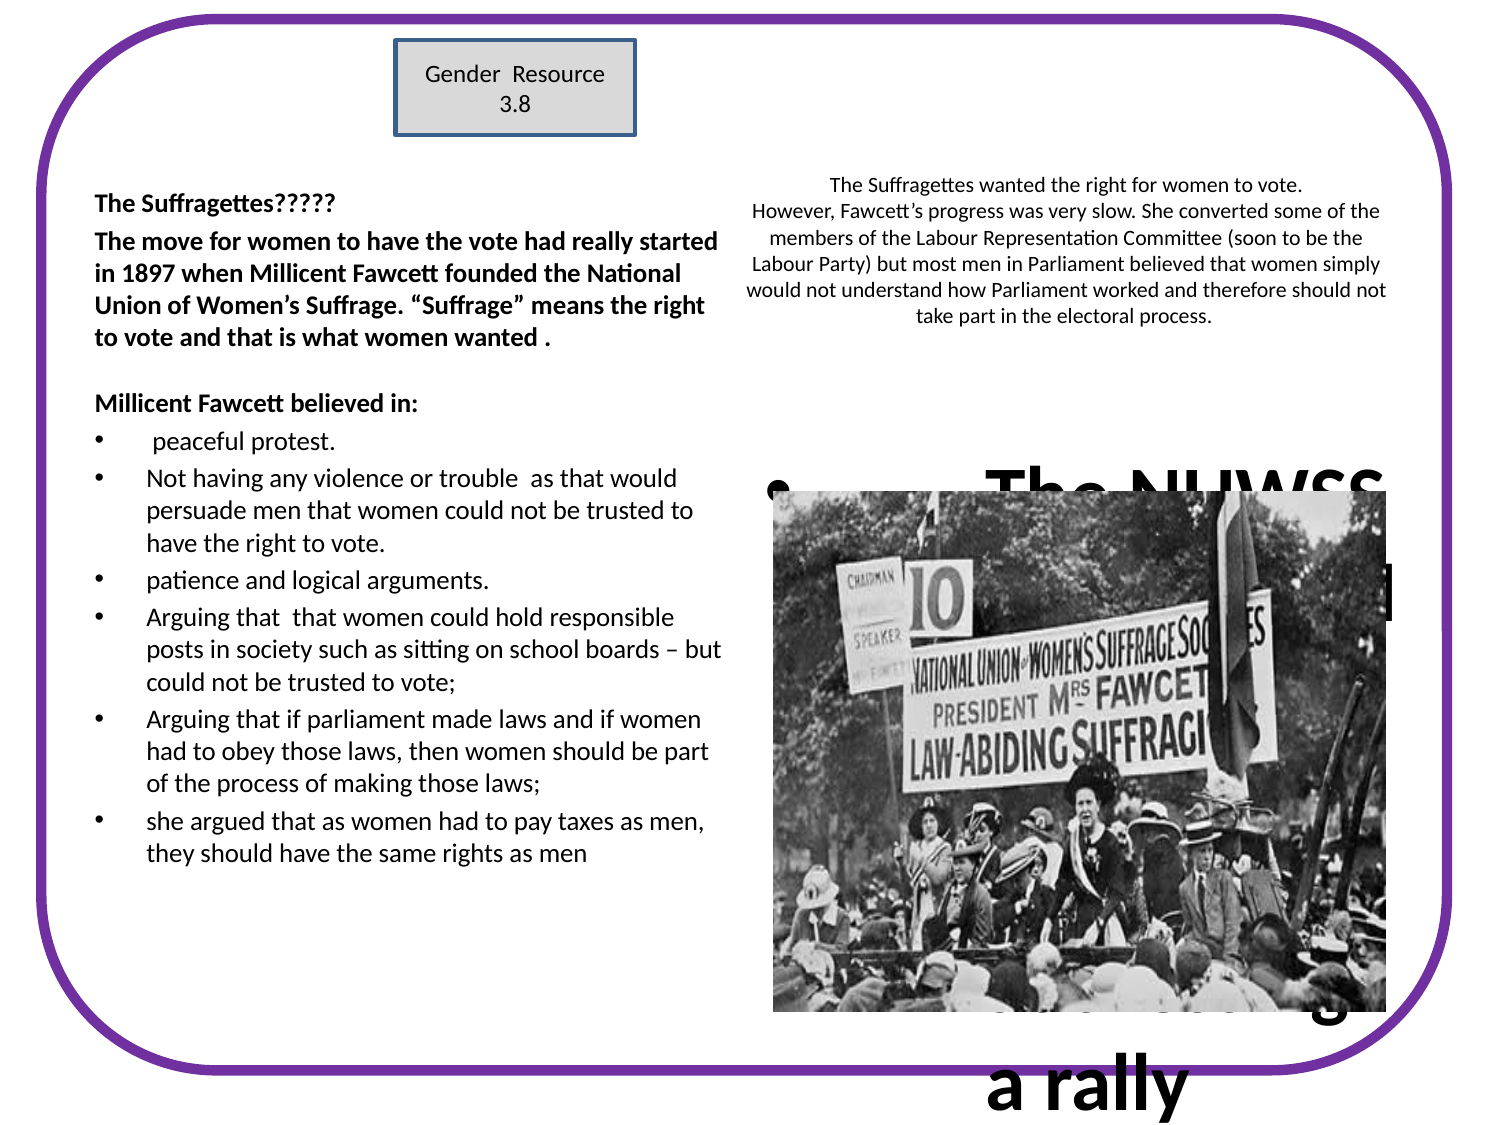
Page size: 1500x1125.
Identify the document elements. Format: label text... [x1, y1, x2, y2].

list The Suffragettes????? The move for women to have the vote had really started in 1897 when Millicent Fawcett founded the National Union of Women’s Suffrage. “Suffrage” means the right to vote and that is what women wanted . Millicent Fawcett believed in: peaceful protest. Not having any violence or trouble as that would persuade men that women could not be trusted to have the right to vote. patience and logical arguments. Arguing that that women could hold responsible posts in society such as sitting on school boards – but could not be trusted to vote; Arguing that if parliament made laws and if women had to obey those laws, then women should be part of the process of making those laws; she argued that as women had to pay taxes as men, they should have the same rights as men [79, 178, 743, 911]
text_box [39, 16, 1450, 1073]
list The NUWSS campaigned peacefully - here Mrs Fawcett is addressing a rally [749, 434, 1413, 1125]
picture [773, 491, 1386, 1012]
text_box Gender Resource 3.8 [393, 38, 637, 137]
title The Suffragettes wanted the right for women to vote. However, Fawcett’s progress was very slow. She converted some of the members of the Labour Representation Committee (soon to be the Labour Party) but most men in Parliament believed that women simply would not understand how Parliament worked and therefore should not take part in the electoral process. [726, 90, 1408, 409]
